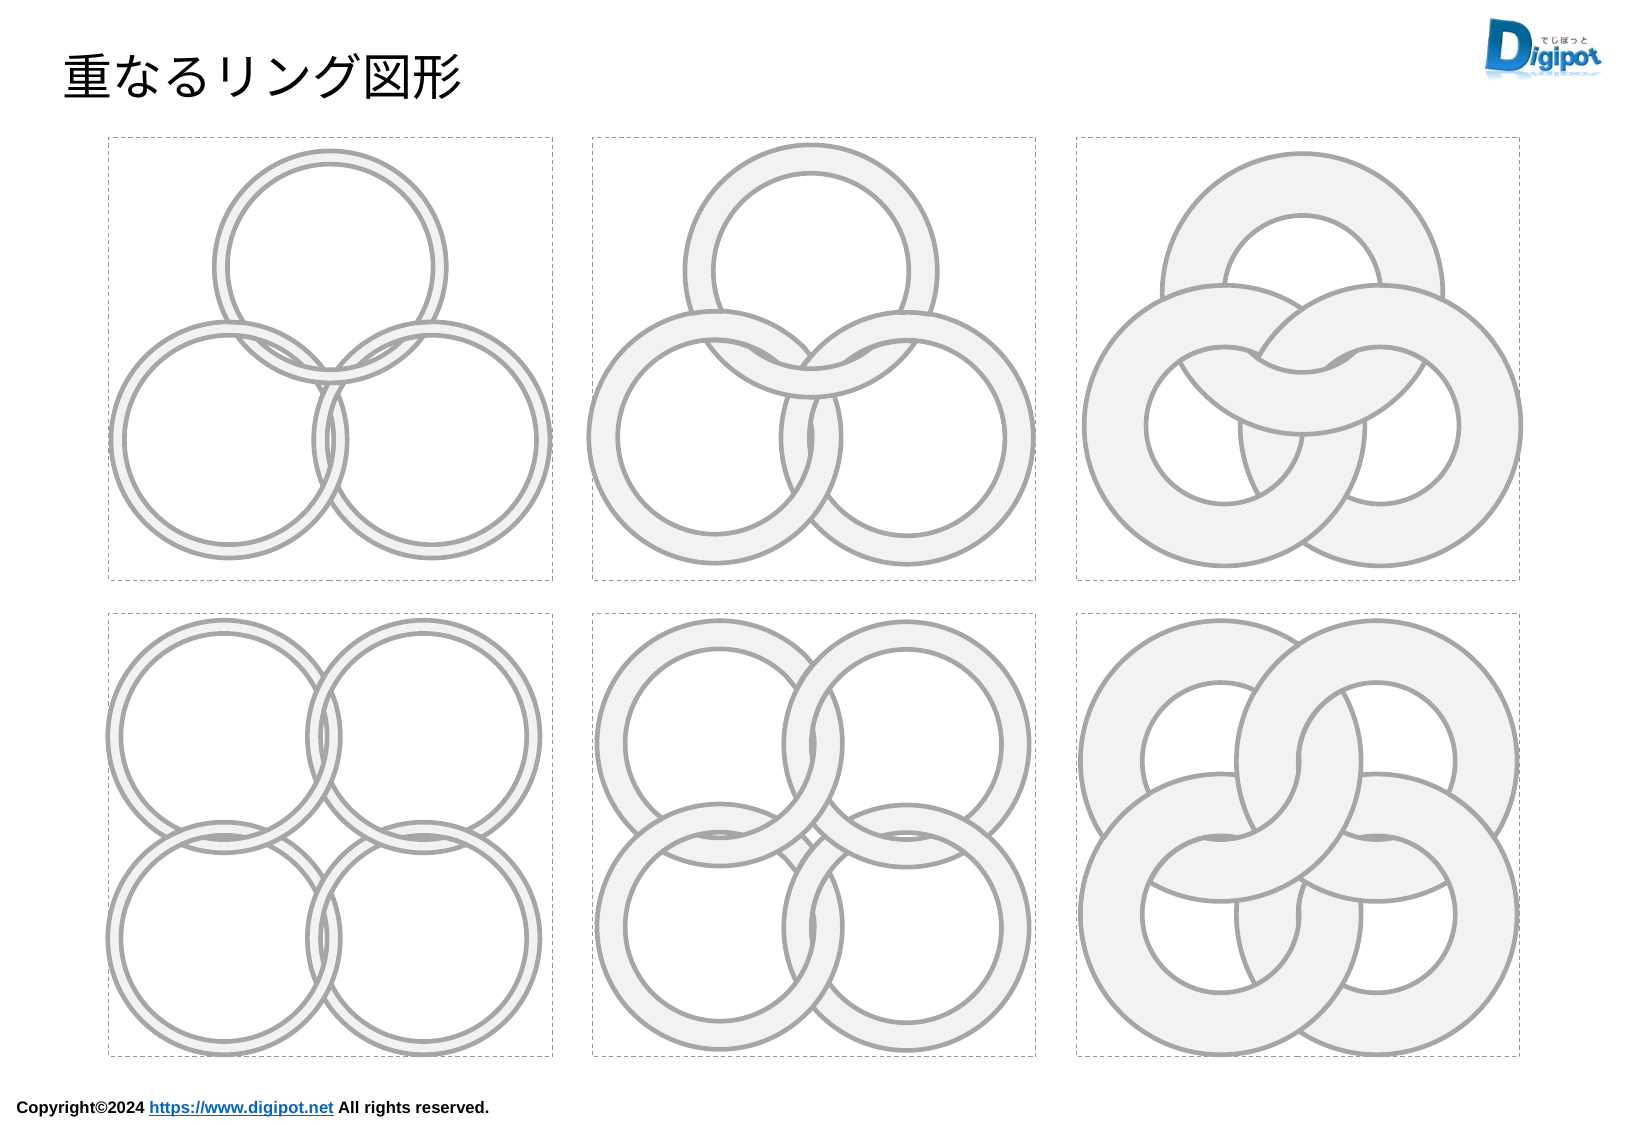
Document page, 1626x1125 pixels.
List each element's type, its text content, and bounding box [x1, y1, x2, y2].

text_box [1084, 153, 1521, 566]
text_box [107, 620, 540, 1055]
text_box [110, 150, 550, 559]
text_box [596, 620, 1030, 1051]
text_box 重なるリング図形 [47, 38, 478, 113]
picture [1485, 18, 1602, 82]
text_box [1080, 620, 1517, 1055]
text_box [588, 144, 1034, 565]
